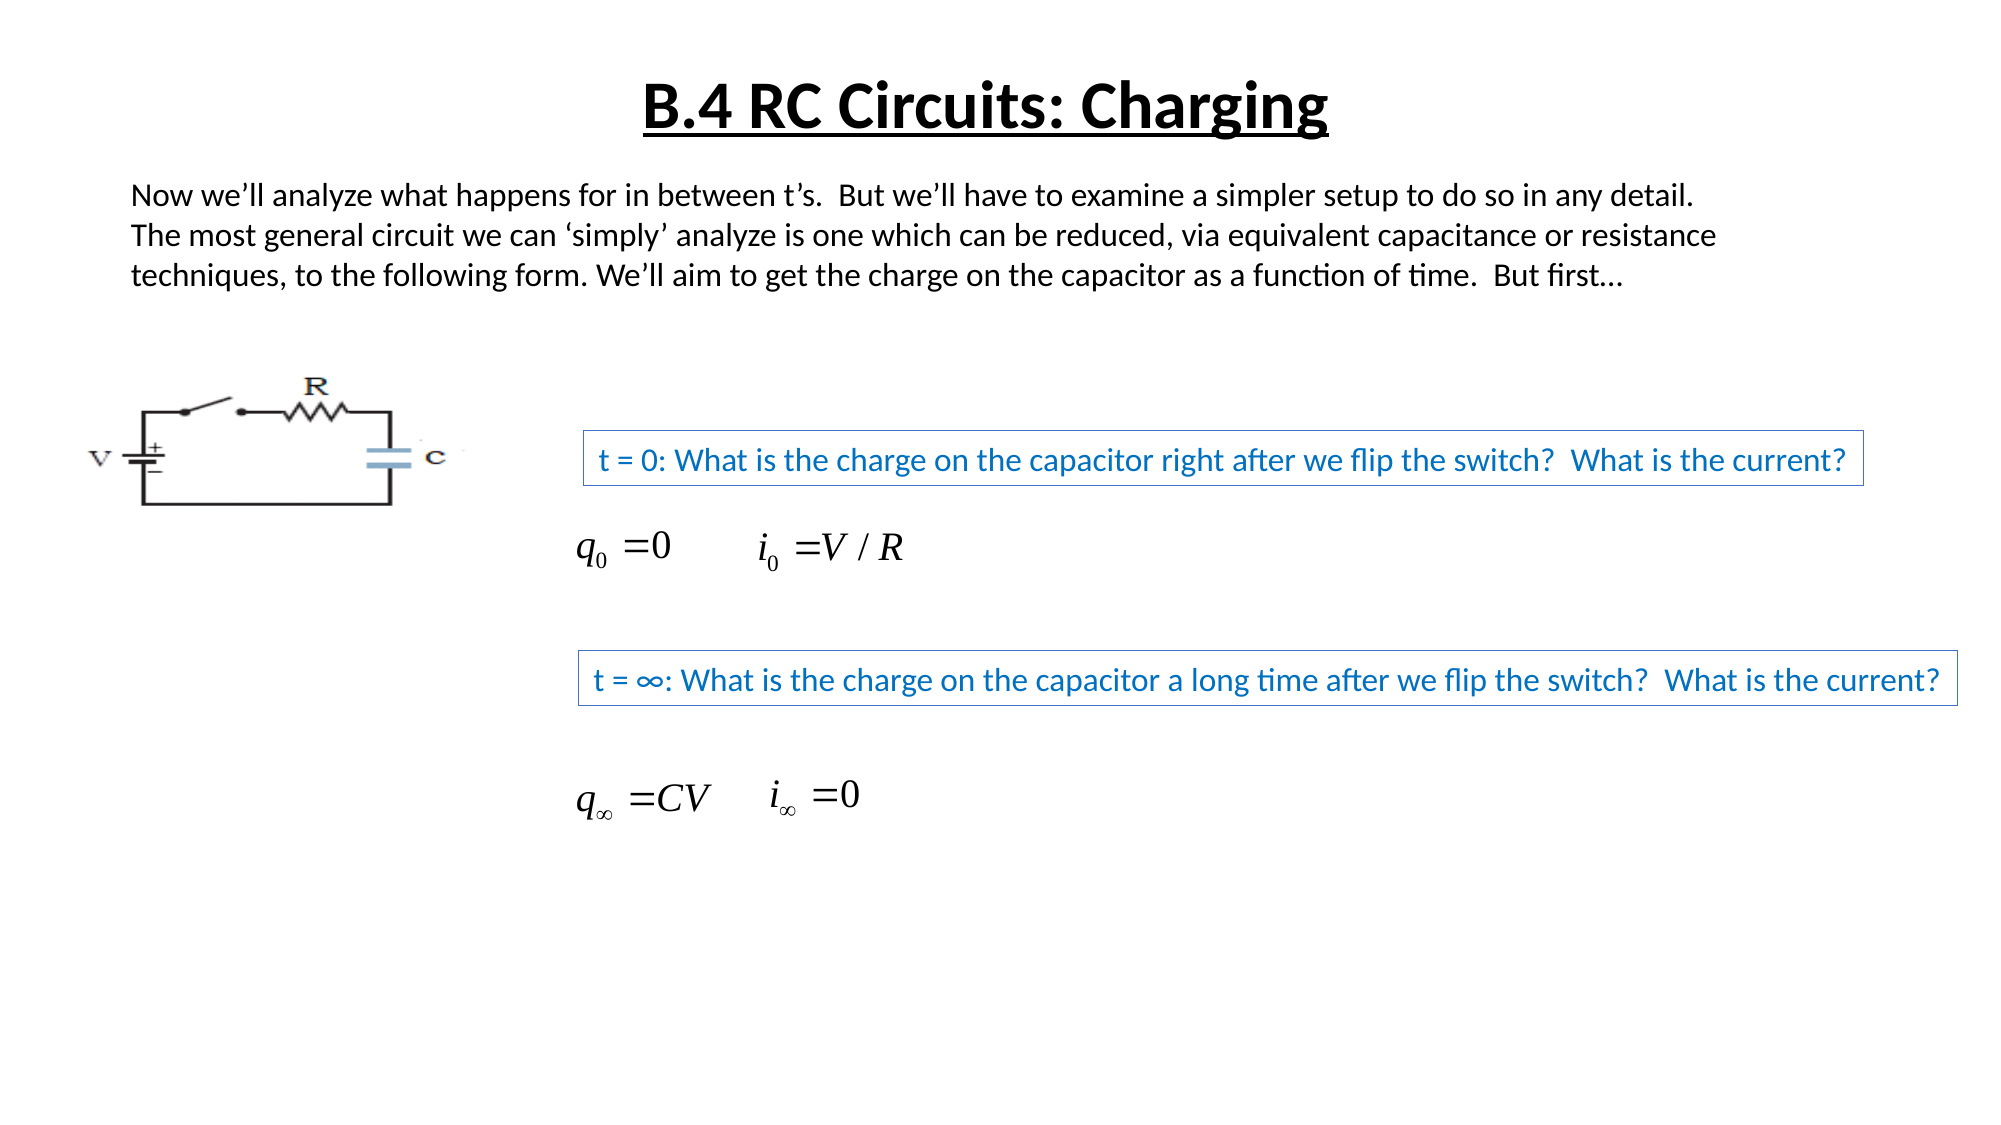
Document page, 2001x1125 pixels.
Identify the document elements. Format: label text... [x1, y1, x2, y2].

text_box t = 0: What is the charge on the capacitor right after we flip the switch? What is the current? [583, 430, 1864, 486]
text_box B.4 RC Circuits: Charging [627, 61, 1362, 152]
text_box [763, 766, 869, 828]
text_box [752, 520, 911, 581]
text_box Now we’ll analyze what happens for in between t’s. But we’ll have to examine a simpler setup to do so in any detail. The most general circuit we can ‘simply’ analyze is one which can be reduced, via equivalent capacitance or resistance techniques, to the following form. We’ll aim to get the charge on the capacitor as a function of time. But first… [116, 166, 1742, 301]
text_box t = ∞: What is the charge on the capacitor a long time after we flip the switch? What is the current? [578, 650, 1958, 706]
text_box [569, 770, 722, 832]
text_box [569, 517, 678, 579]
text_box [57, 352, 533, 624]
